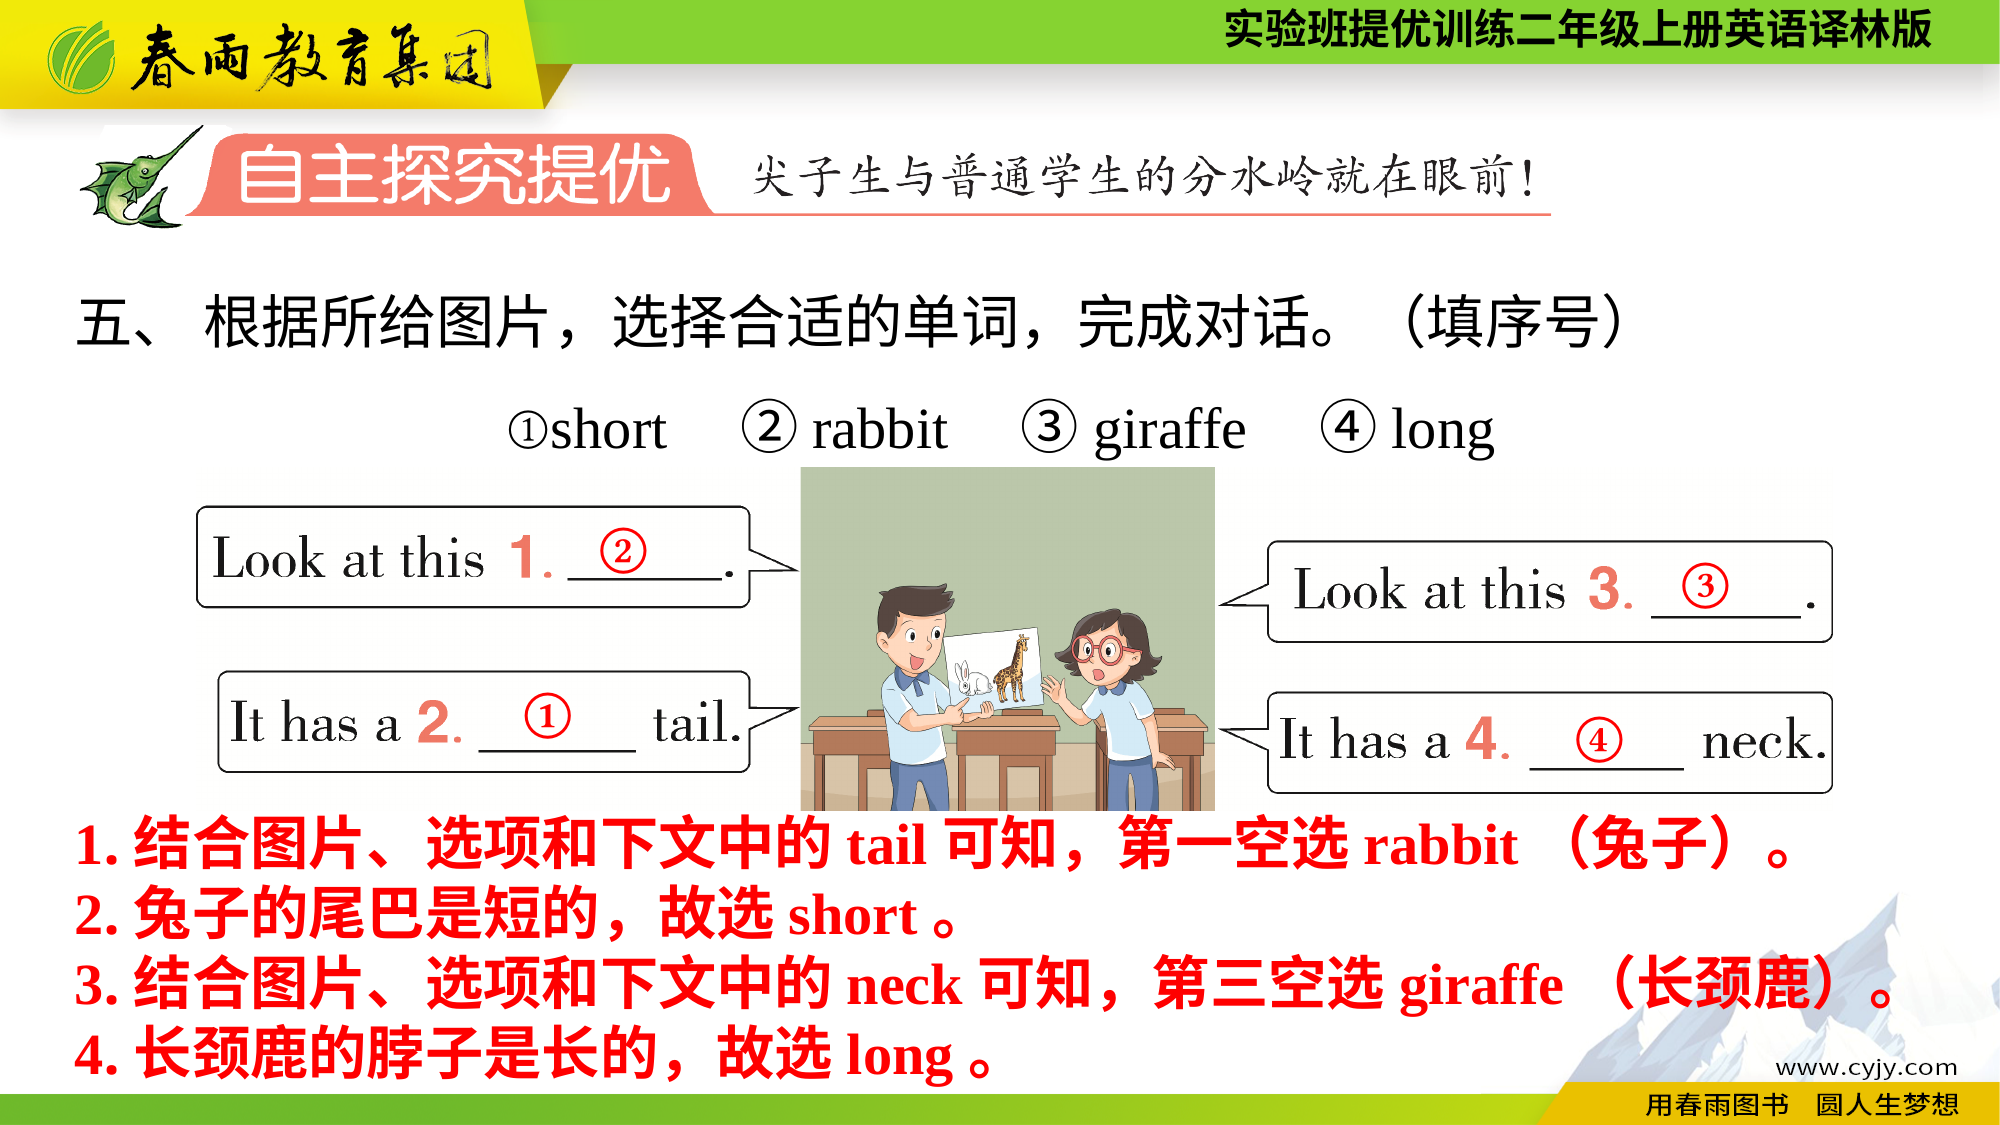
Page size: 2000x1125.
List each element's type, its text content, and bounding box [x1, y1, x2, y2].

picture [0, 0, 2000, 1125]
text_box 1.结合图片、选项和下文中的tail可知，第一空选rabbit（兔子）。 2.兔子的尾巴是短的，故选short。 3.结合图片、选项和下文中的neck可知，第三空选giraffe（长颈鹿）。 4.长颈鹿的脖子是长的，故选long。 [59, 798, 1944, 1094]
list 五、 根据所给图片，选择合适的单词，完成对话。（填序号） ①short ②rabbit ③giraffe ④long [59, 242, 1944, 457]
